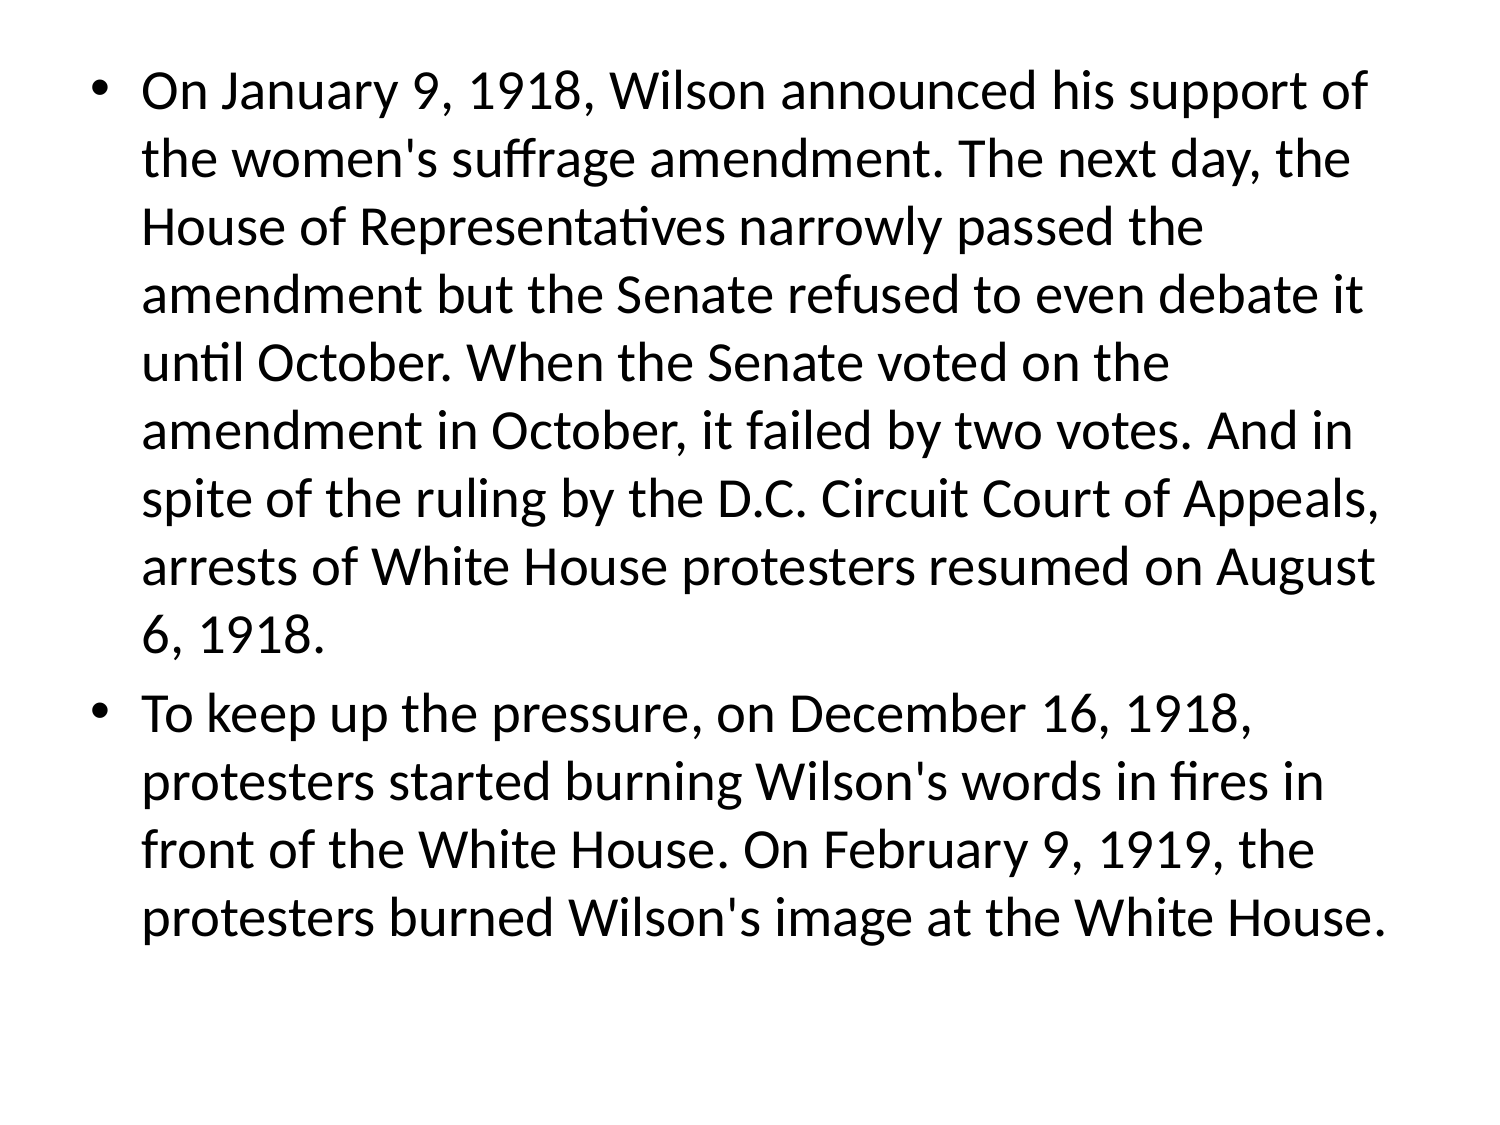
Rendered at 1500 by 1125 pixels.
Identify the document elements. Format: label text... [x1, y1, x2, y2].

list On January 9, 1918, Wilson announced his support of the women's suffrage amendment. The next day, the House of Representatives narrowly passed the amendment but the Senate refused to even debate it until October. When the Senate voted on the amendment in October, it failed by two votes. And in spite of the ruling by the D.C. Circuit Court of Appeals, arrests of White House protesters resumed on August 6, 1918. To keep up the pressure, on December 16, 1918, protesters started burning Wilson's words in fires in front of the White House. On February 9, 1919, the protesters burned Wilson's image at the White House. [75, 45, 1425, 1005]
